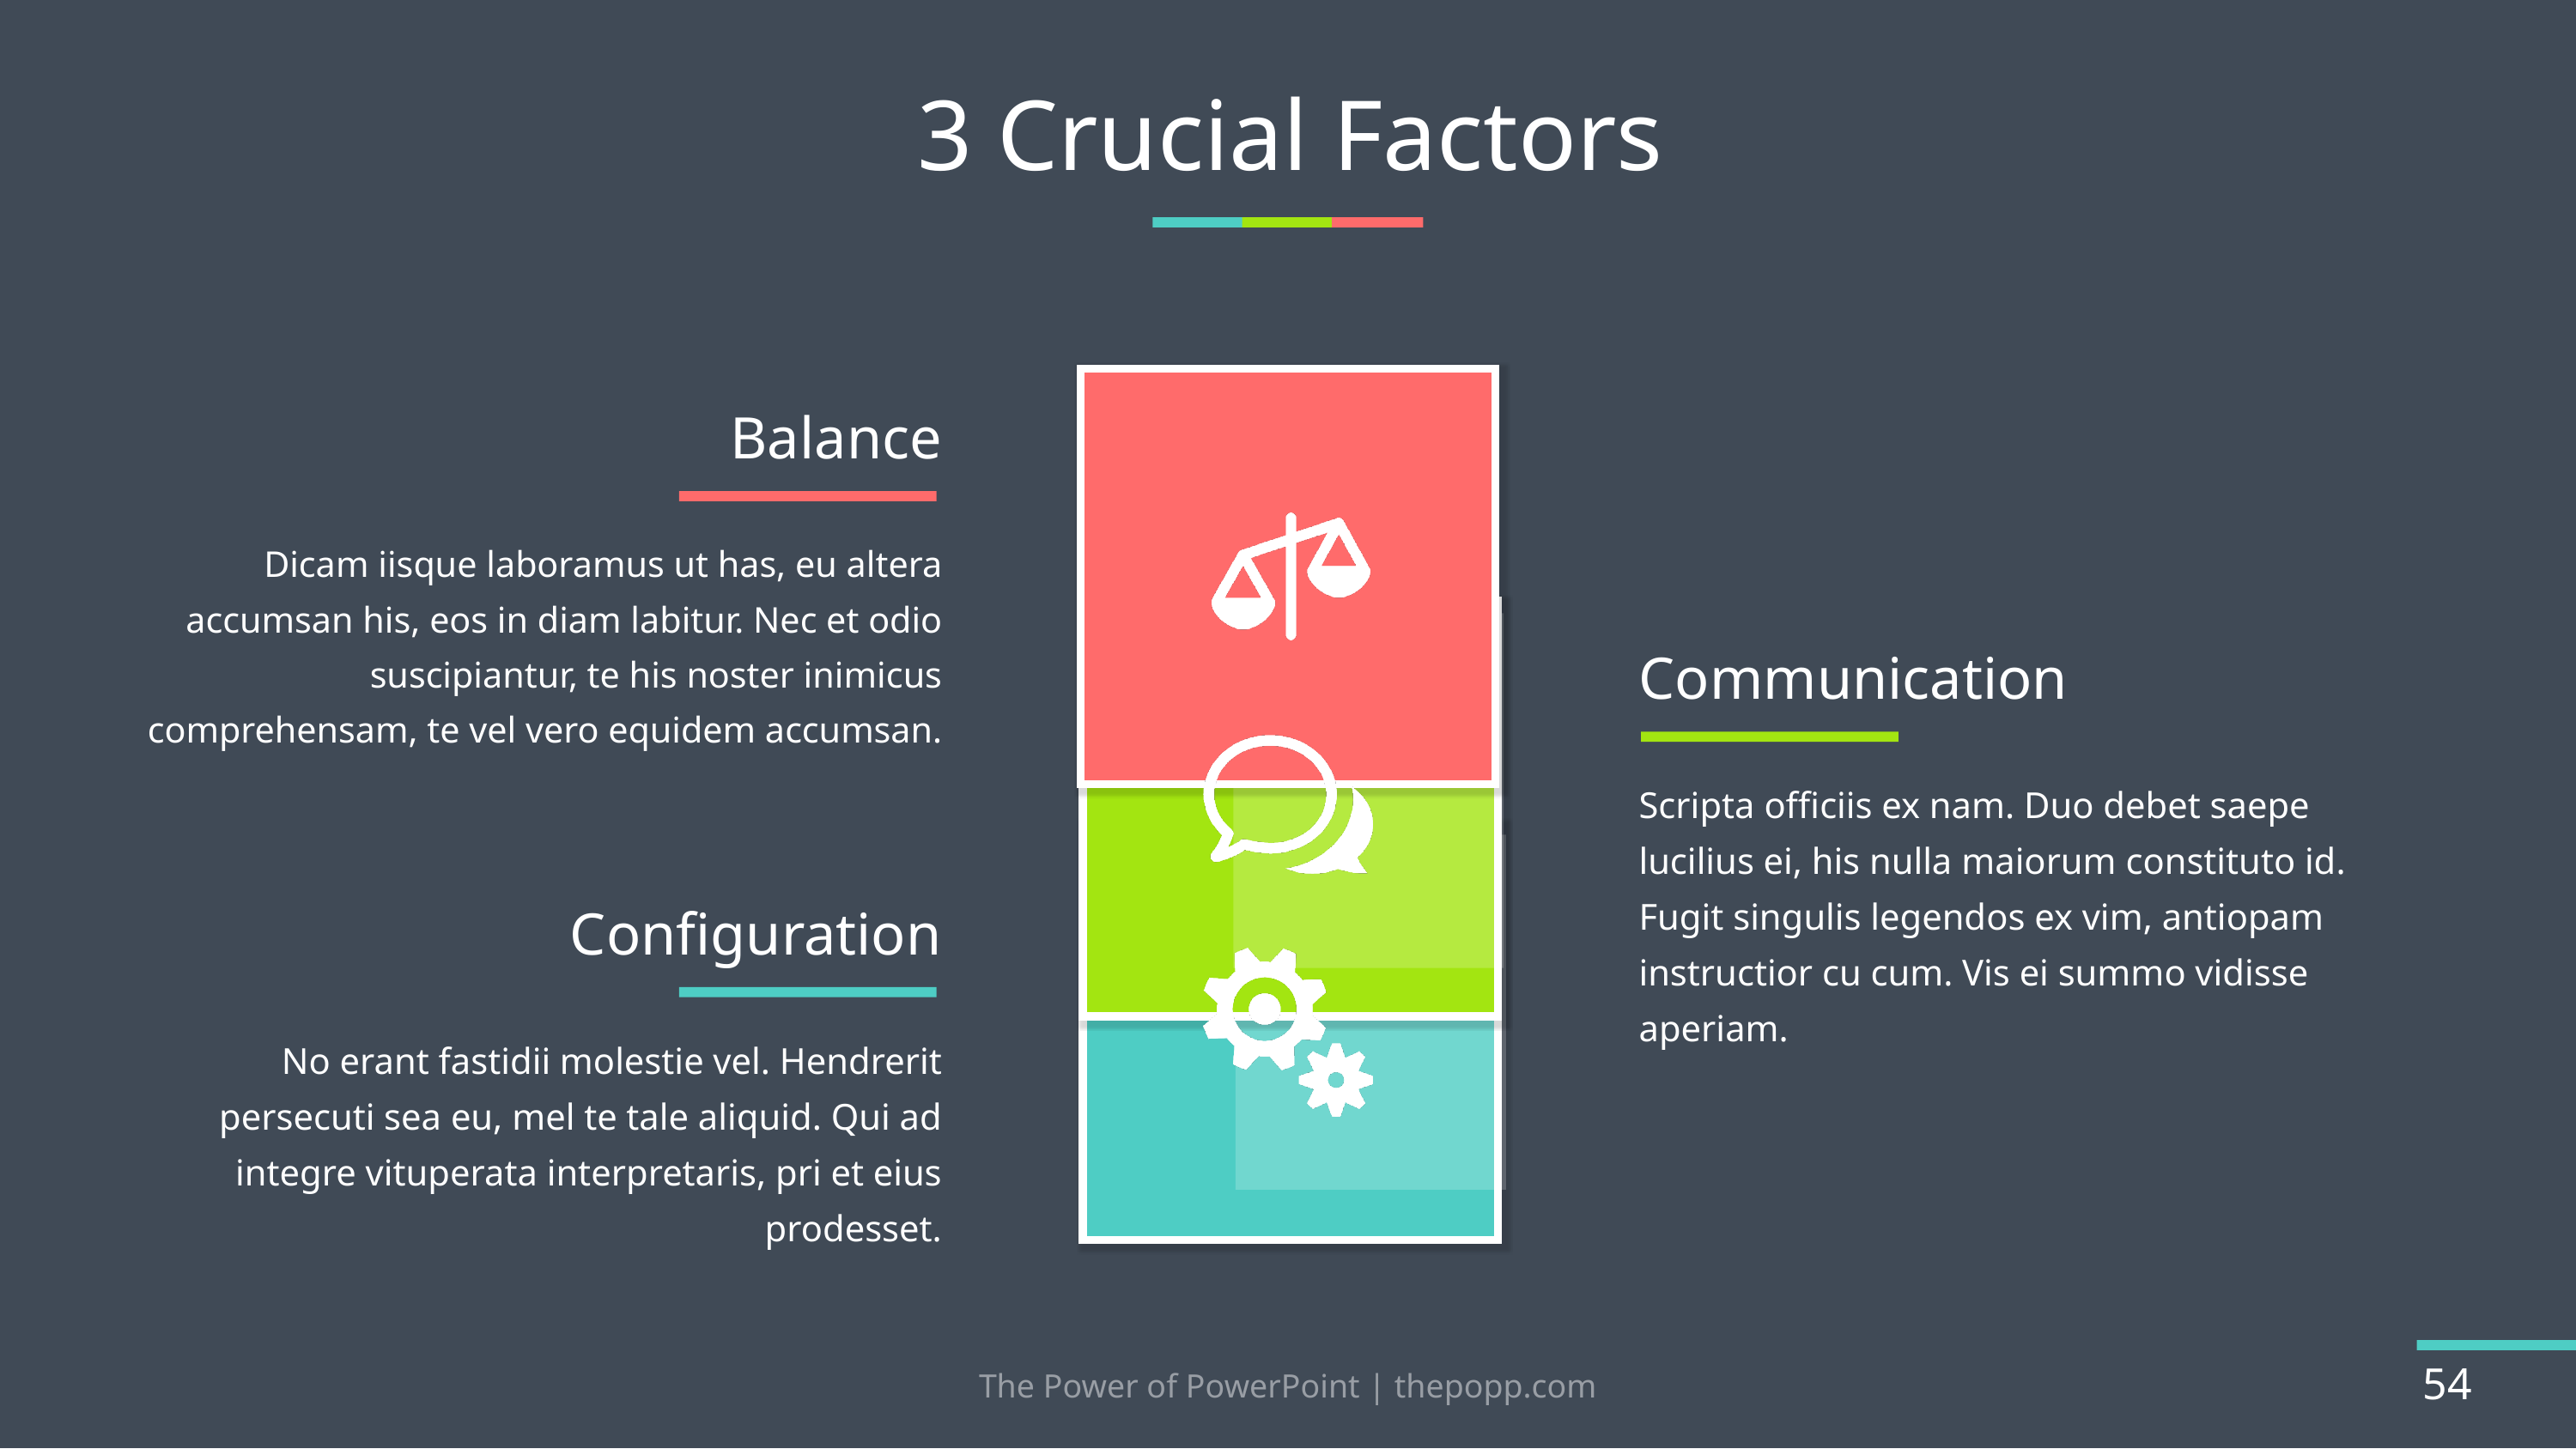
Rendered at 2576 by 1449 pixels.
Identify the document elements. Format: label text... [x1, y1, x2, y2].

list Balance [134, 383, 956, 489]
list Dicam iisque laboramus ut has, eu altera accumsan his, eos in diam labitur. Nec et odio suscipiantur, te his noster inimicus comprehensam, te vel vero equidem accumsan. [134, 523, 956, 777]
picture [1200, 491, 1370, 661]
list No erant fastidii molestie vel. Hendrerit persecuti sea eu, mel te tale aliquid. Qui ad integre vituperata interpretaris, pri et eius prodesset. [134, 1018, 956, 1272]
list Configuration [134, 879, 956, 985]
footer The Power of PowerPoint | thepopp.com [853, 1349, 1723, 1427]
slide_number 54 [2409, 1351, 2576, 1421]
list Communication [1625, 623, 2447, 730]
picture [1203, 948, 1373, 1118]
picture [1203, 724, 1373, 894]
list Scripta officiis ex nam. Duo debet saepe lucilius ei, his nulla maiorum constituto id. Fugit singulis legendos ex vim, antiopam instructior cu cum. Vis ei summo vidisse aperiam. [1625, 763, 2447, 1017]
title 3 Crucial Factors [69, 49, 2512, 230]
